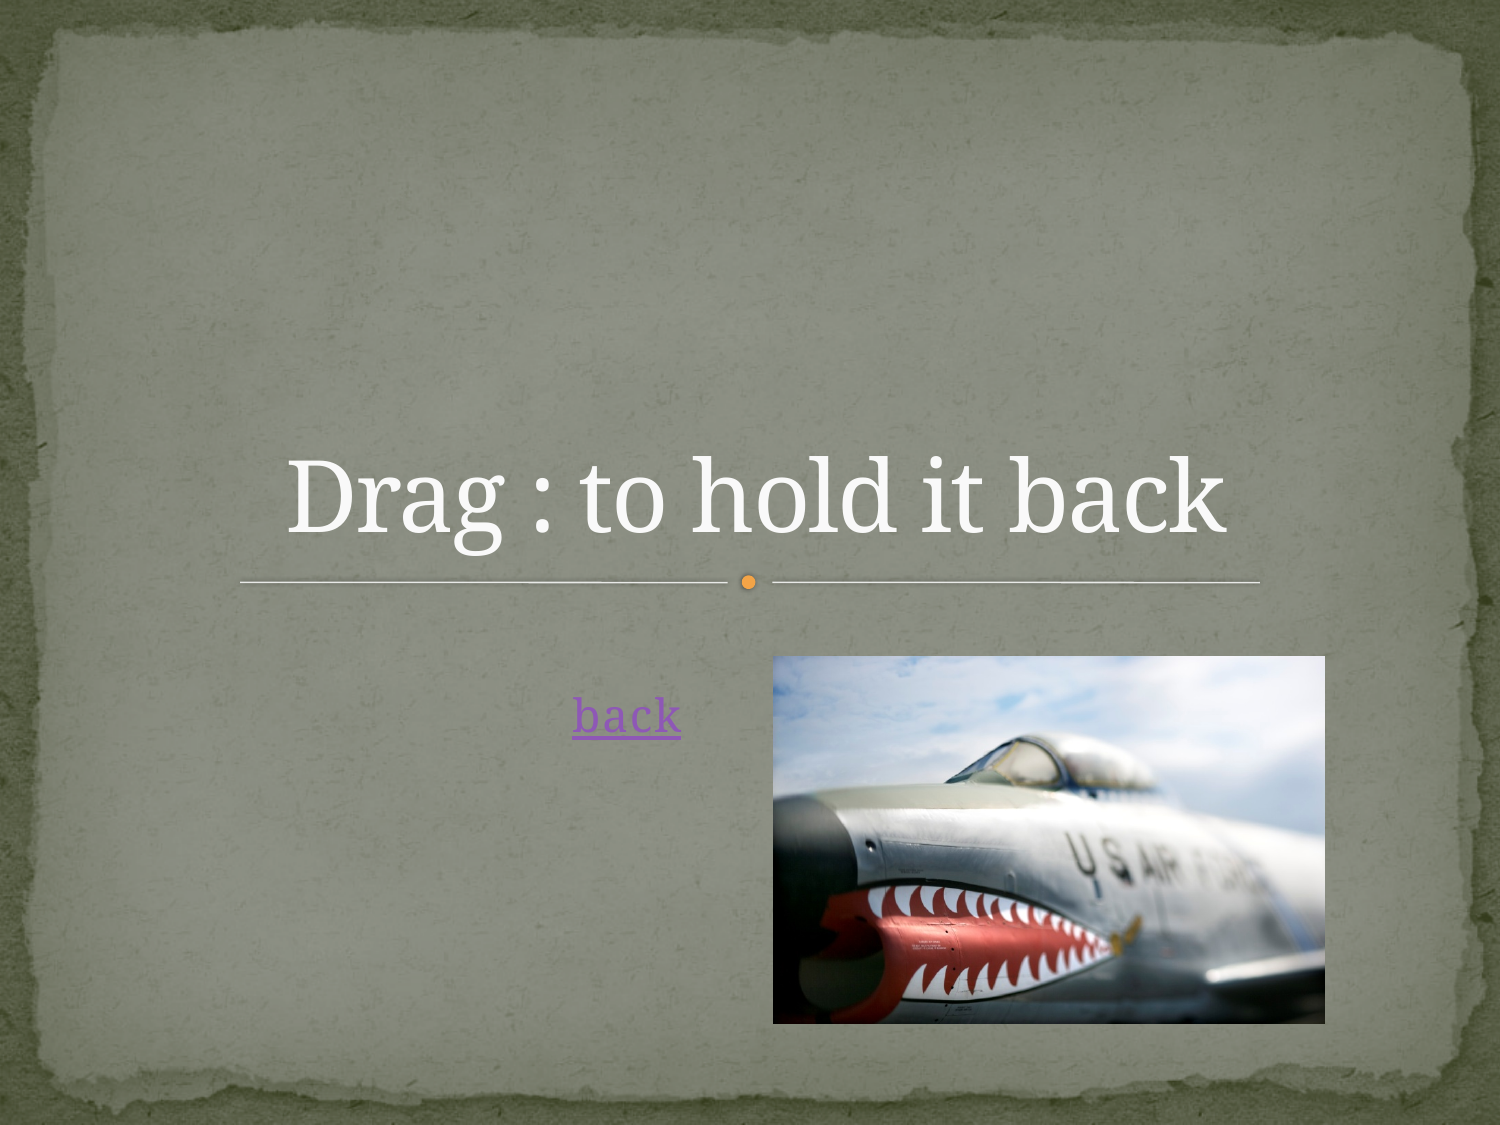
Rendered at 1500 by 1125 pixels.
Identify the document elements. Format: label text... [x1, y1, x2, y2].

picture [773, 656, 1325, 1024]
subtitle back [527, 679, 727, 771]
title Drag : to hold it back [74, 235, 1438, 561]
